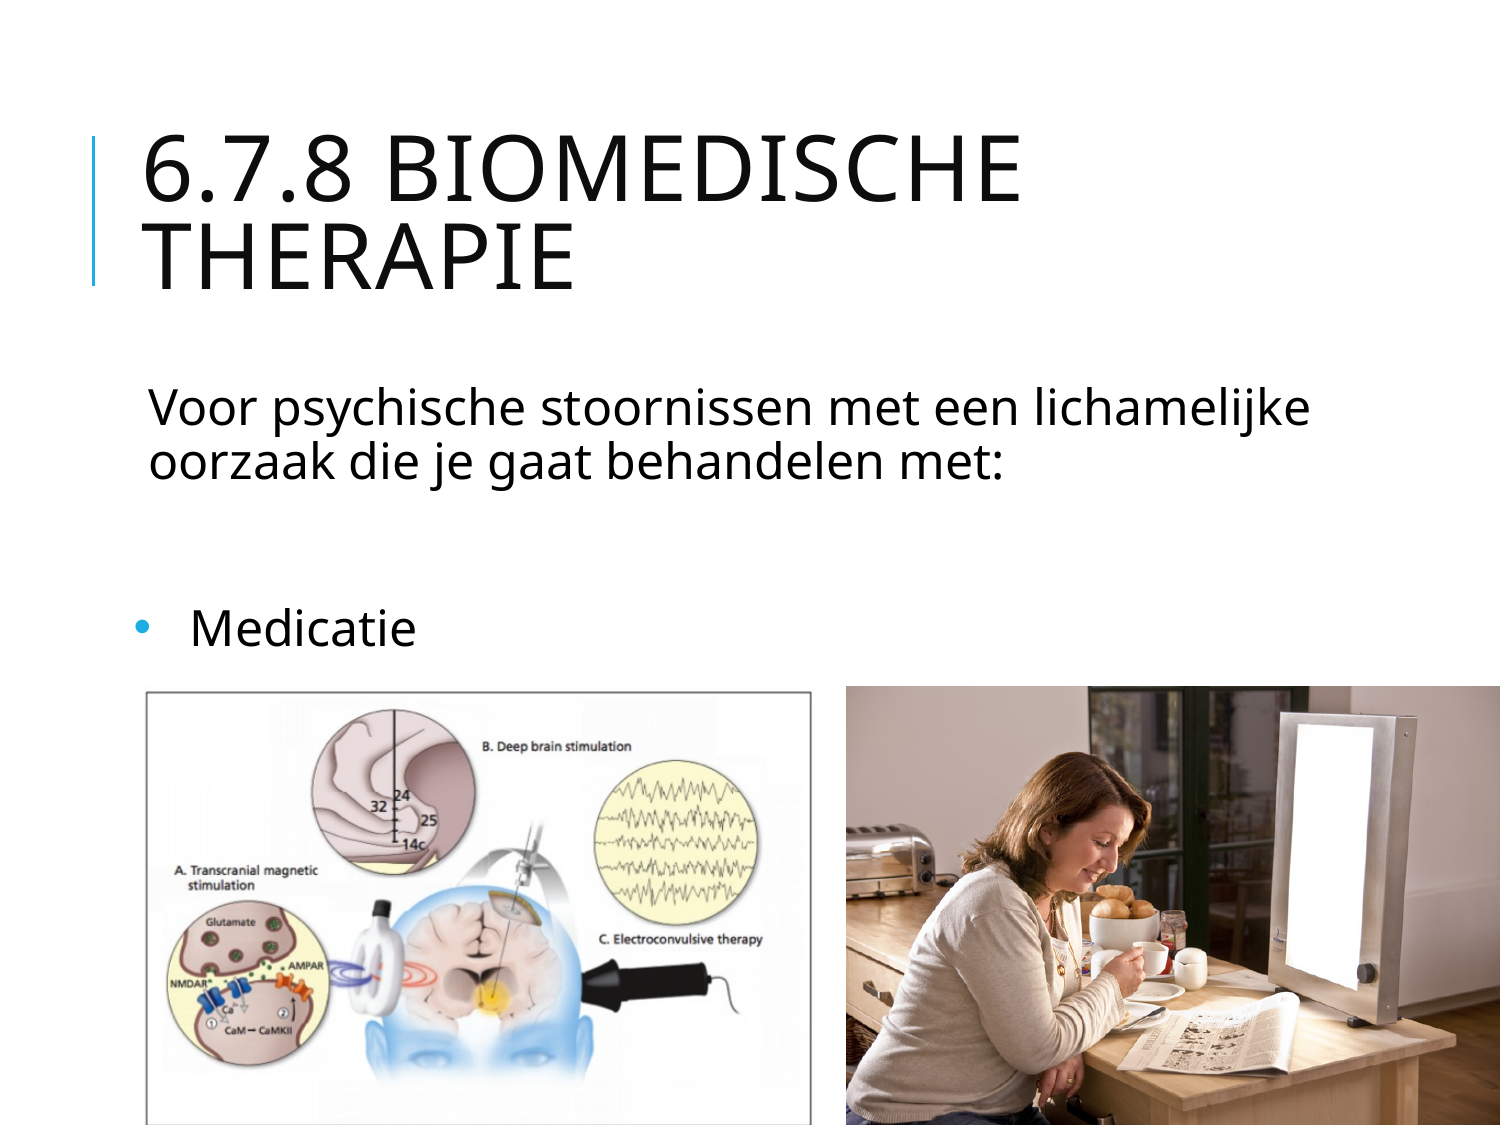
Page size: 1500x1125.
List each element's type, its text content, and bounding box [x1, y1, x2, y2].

list Voor psychische stoornissen met een lichamelijke oorzaak die je gaat behandelen met: Medicatie Lichttherapie Electro Convulsie Therapie Psychochirurgie [126, 375, 1322, 682]
title 6.7.8 Biomedische therapie [126, 96, 1322, 342]
picture [125, 685, 1500, 1125]
